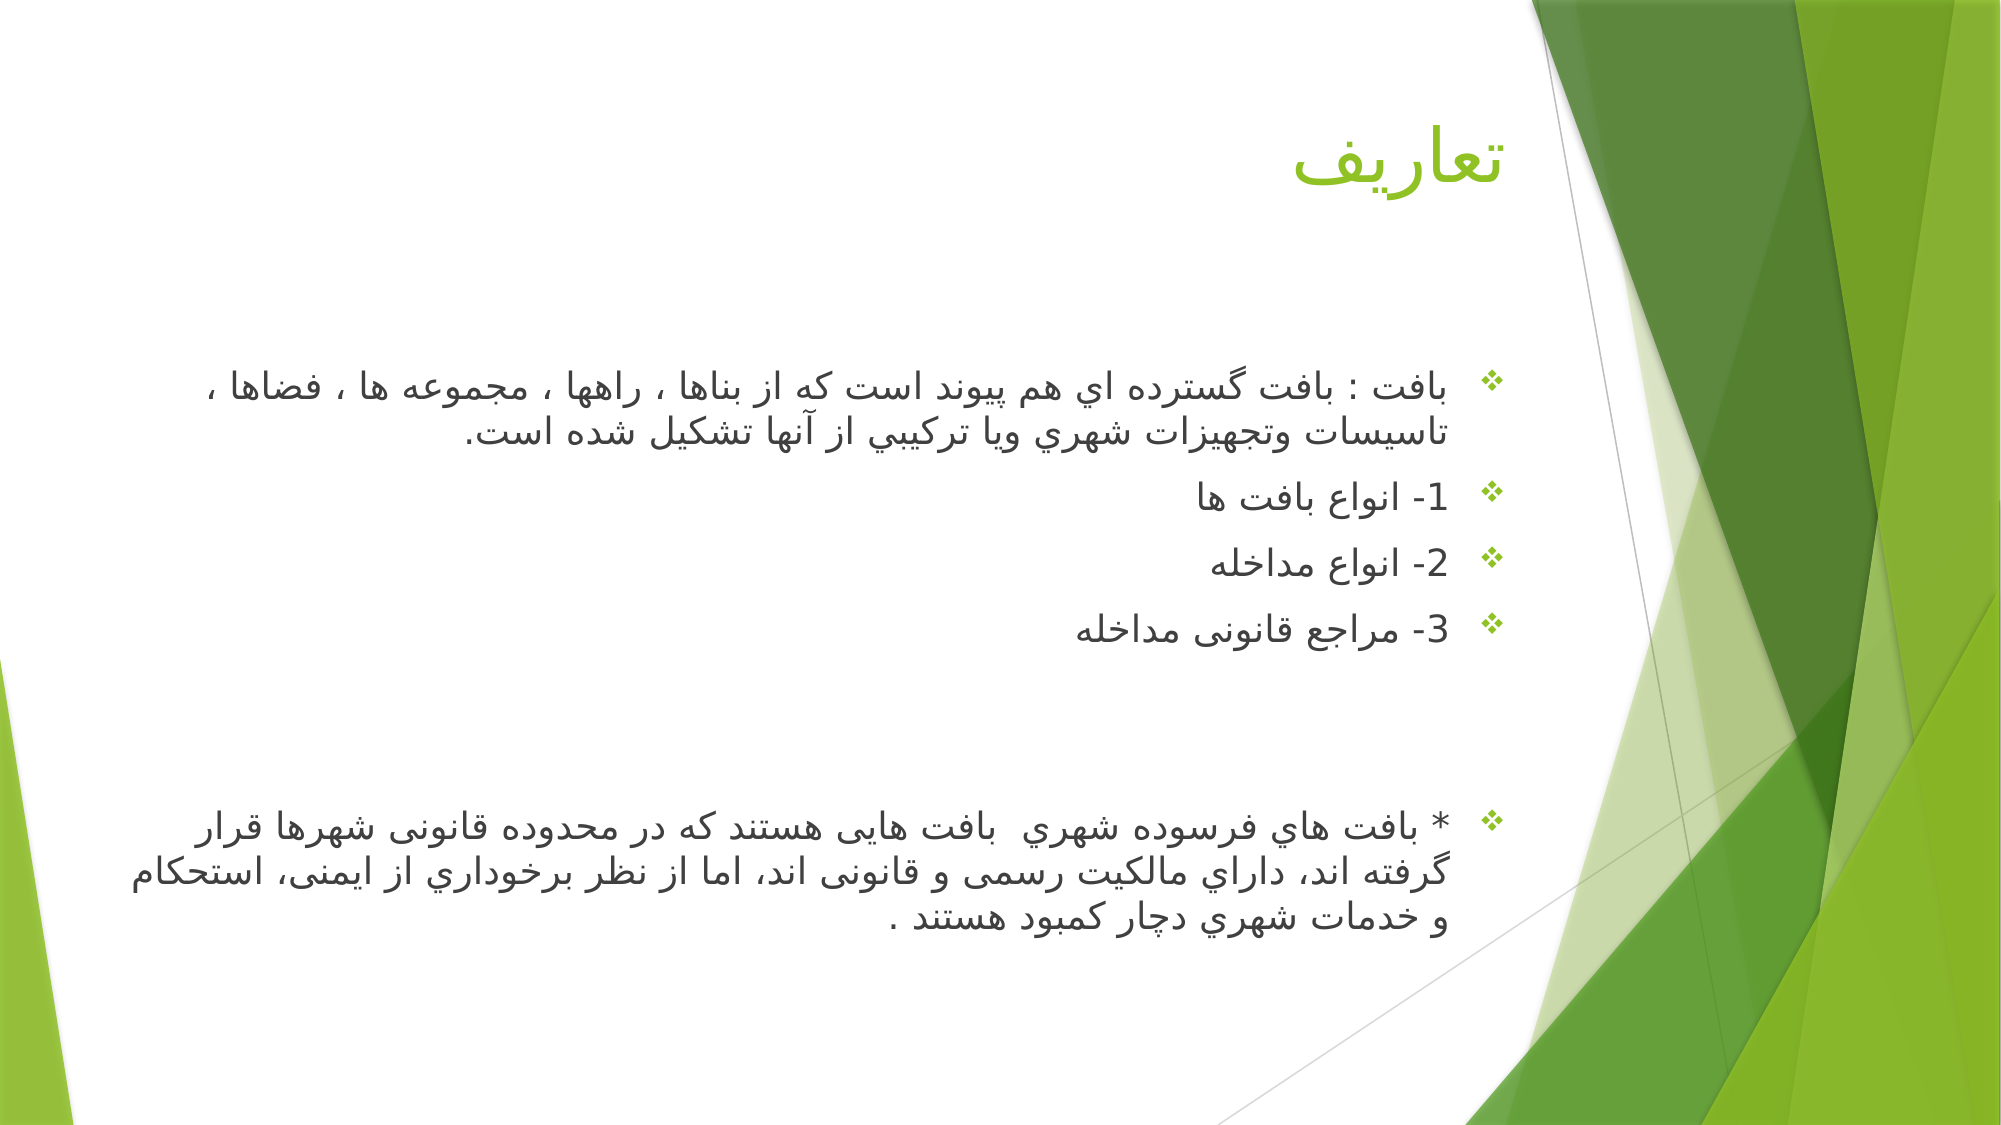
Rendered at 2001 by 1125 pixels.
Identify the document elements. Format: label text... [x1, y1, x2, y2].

list بافت : بافت گسترده اي هم پيوند است كه از بناها ، راهها ، مجموعه ها ، فضاها ، تاسيسات وتجهيزات شهري ويا تركيبي از آنها تشكيل شده است. 1- انواع بافت ها 2- انواع مداخله 3- مراجع قانونی مداخله * ﺑﺎﻓﺖ ﻫﺎي ﻓﺮﺳﻮده ﺷﻬﺮي ﺑﺎﻓﺖ ﻫﺎﯾﯽ ﻫﺴﺘﻨﺪ ﮐﻪ در ﻣﺤﺪوده ﻗﺎﻧﻮﻧﯽ ﺷﻬﺮﻫﺎ ﻗﺮار ﮔﺮﻓﺘﻪ اﻧﺪ، داراي ﻣﺎﻟﮑﯿﺖ رﺳﻤﯽ و ﻗﺎﻧﻮﻧﯽ اﻧﺪ، اﻣﺎ از ﻧﻈﺮ ﺑﺮﺧﻮداري از اﯾﻤﻨﯽ، اﺳﺘﺤﮑﺎم و ﺧﺪﻣﺎت ﺷﻬﺮي دﭼﺎر ﮐﻤﺒﻮد ﻫﺴﺘﻨﺪ . [111, 354, 1522, 992]
title تعاریف [111, 99, 1522, 317]
